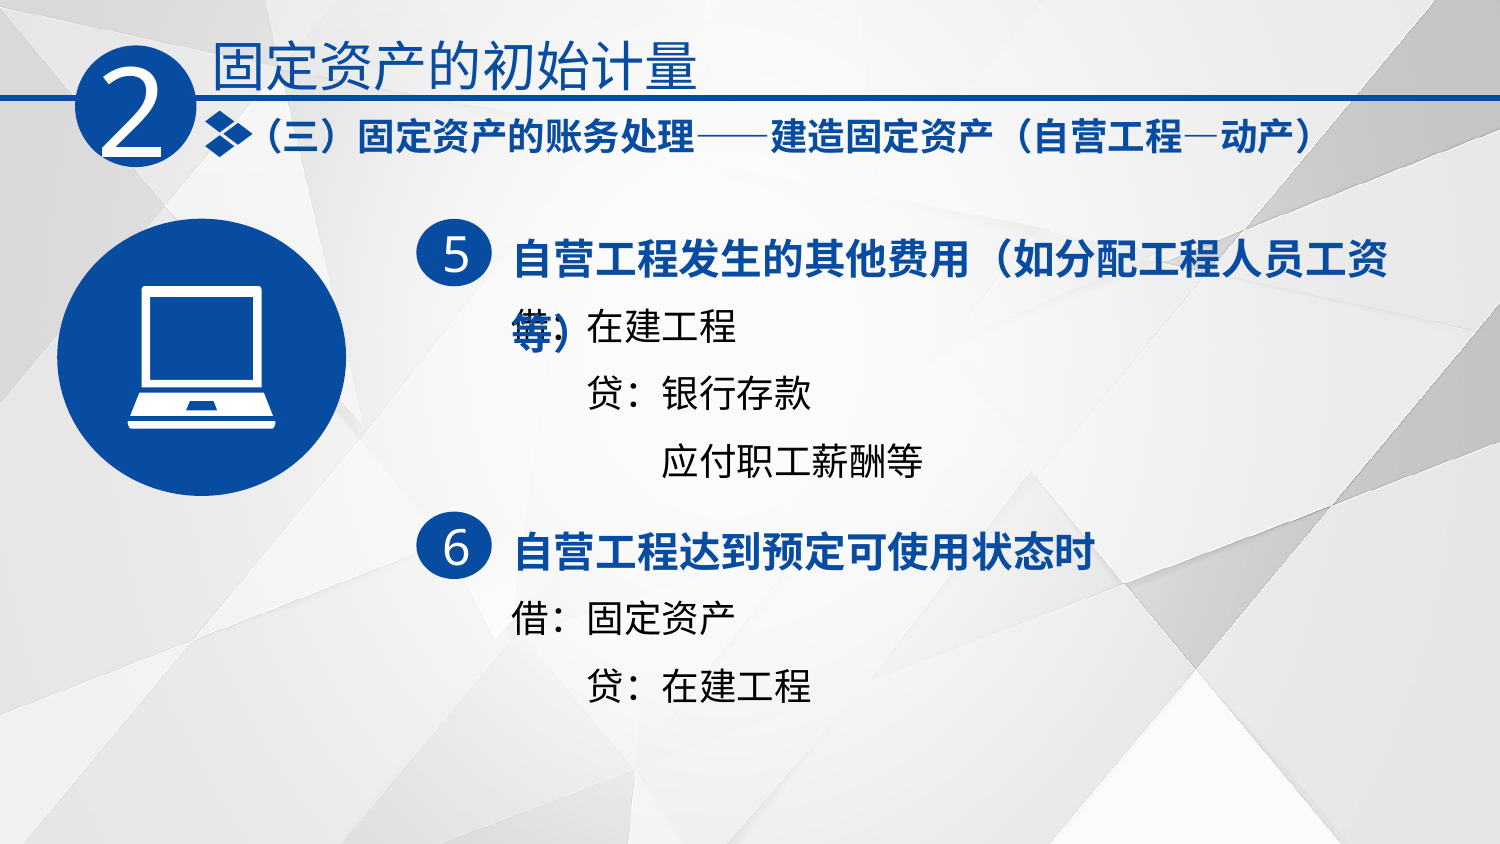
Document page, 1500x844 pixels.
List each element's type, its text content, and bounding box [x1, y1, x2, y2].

text_box [205, 135, 233, 158]
text_box 固定资产的初始计量 [198, 37, 713, 92]
text_box 借：在建工程 贷：银行存款 应付职工薪酬等 [497, 366, 1460, 490]
text_box [223, 126, 233, 142]
text_box 自营工程发生的其他费用（如分配工程人员工资等） [497, 200, 1460, 366]
picture [0, 0, 1500, 95]
text_box （三）固定资产的账务处理——建造固定资产（自营工程—动产） [233, 107, 1346, 164]
text_box 2 [84, 107, 203, 171]
text_box [75, 107, 84, 138]
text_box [56, 218, 347, 497]
text_box [205, 110, 233, 133]
text_box 5 [416, 218, 492, 287]
picture [0, 101, 1500, 844]
text_box 2 [84, 45, 203, 97]
text_box 借：固定资产 贷：在建工程 [497, 565, 1460, 716]
text_box [75, 74, 84, 97]
text_box 6 [416, 511, 492, 580]
text_box 自营工程达到预定可使用状态时 [497, 493, 1249, 583]
